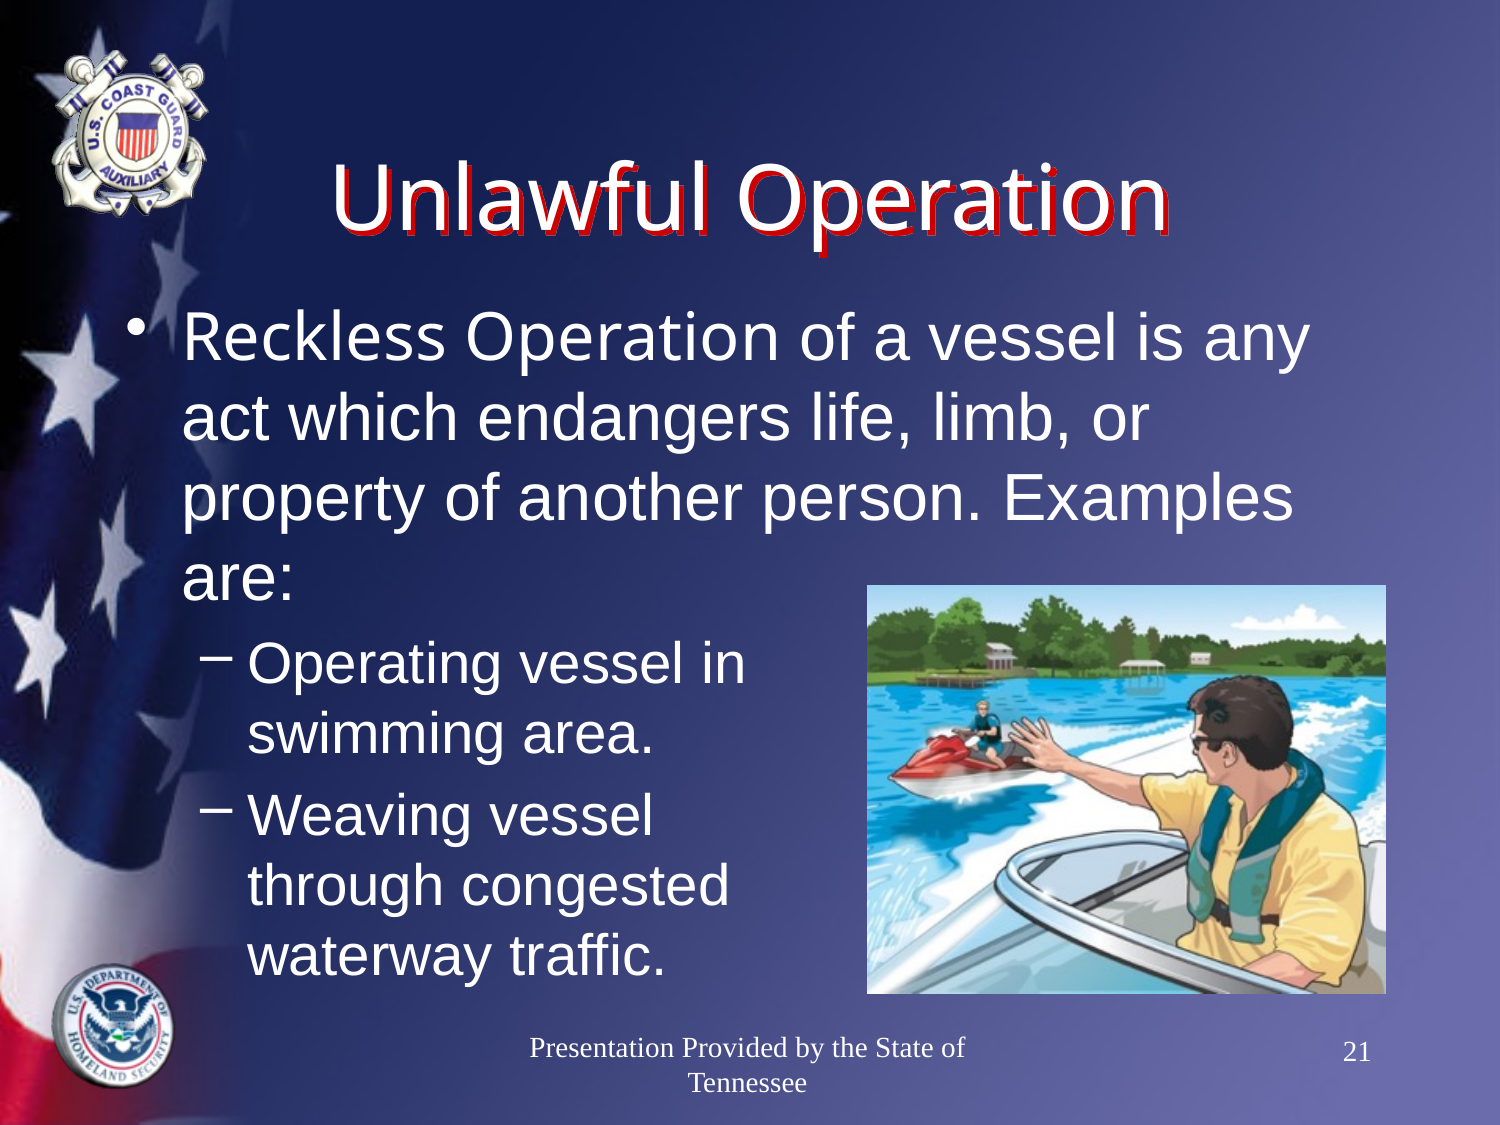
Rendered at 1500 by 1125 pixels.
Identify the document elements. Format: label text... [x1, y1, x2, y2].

footer Presentation Provided by the State of Tennessee [510, 1021, 986, 1097]
title Unlawful Operation [112, 99, 1388, 288]
slide_number 21 [1074, 1025, 1388, 1100]
picture [0, 0, 1500, 1125]
list Reckless Operation of a vessel is any act which endangers life, limb, or property of another person. Examples are: Operating vessel in swimming area. Weaving vessel through congested waterway traffic. [110, 286, 1386, 962]
